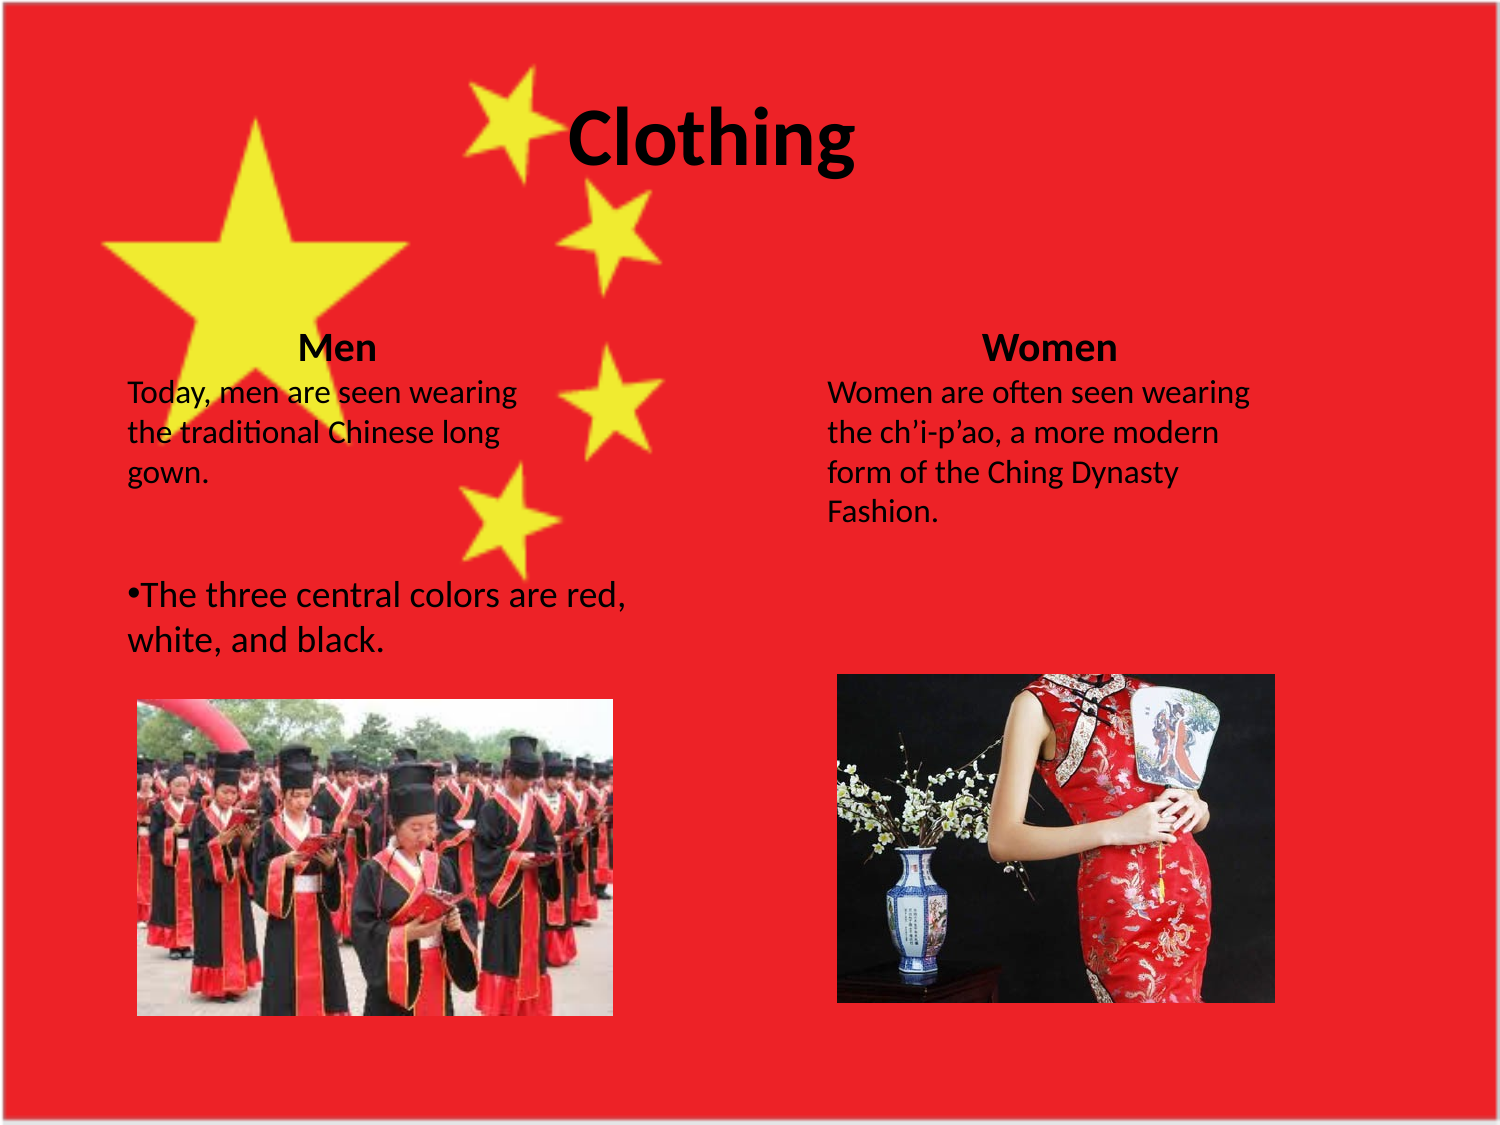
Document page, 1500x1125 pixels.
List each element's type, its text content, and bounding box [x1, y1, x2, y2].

text_box Clothing [362, 75, 1063, 190]
picture [0, 0, 1500, 1125]
text_box Women Women are often seen wearing the ch’i-p’ao, a more modern form of the Ching Dynasty Fashion. [812, 312, 1288, 537]
text_box Men Today, men are seen wearing the traditional Chinese long gown. [112, 312, 563, 498]
text_box The three central colors are red, white, and black. [112, 562, 675, 668]
